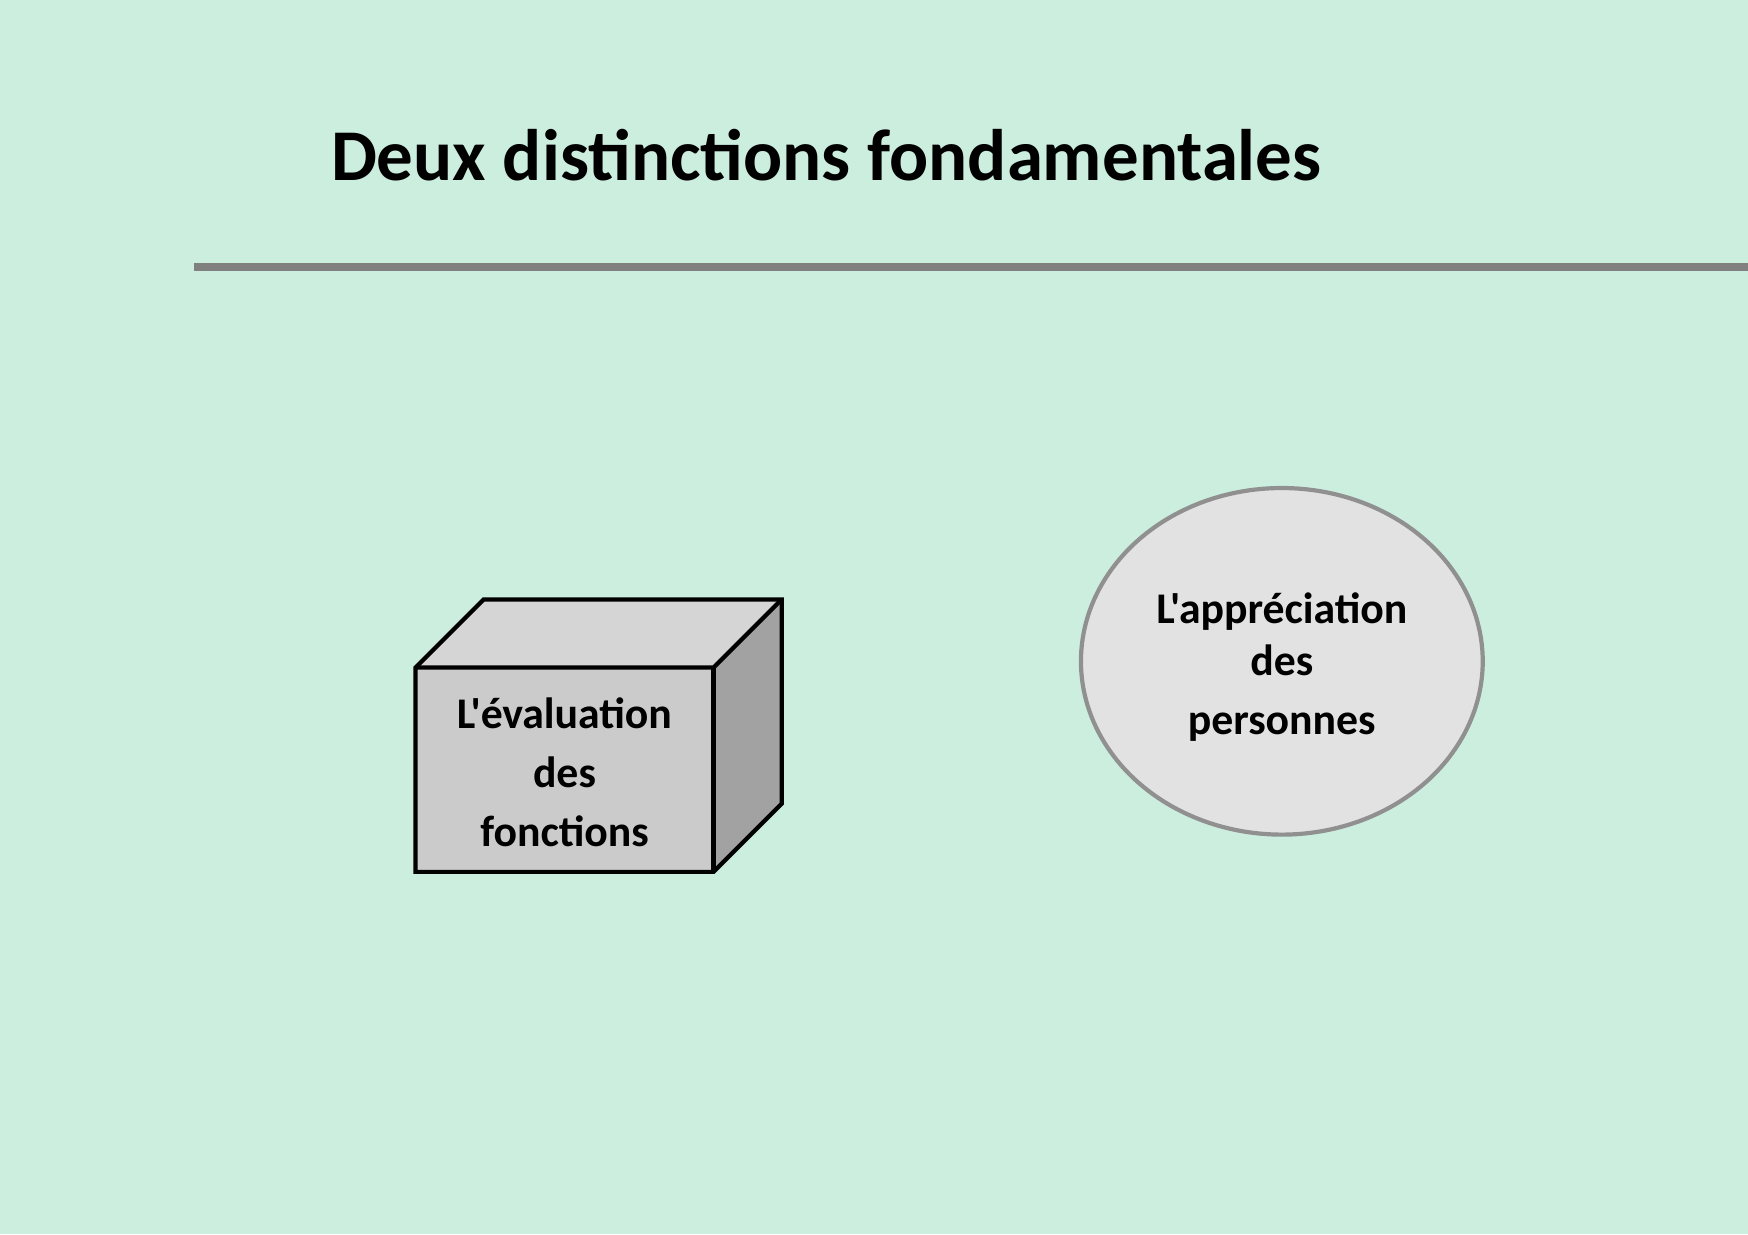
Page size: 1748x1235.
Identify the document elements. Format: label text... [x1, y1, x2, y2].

text_box [195, 264, 1748, 271]
text_box L'appréciation des personnes [1080, 488, 1483, 835]
text_box Deux distinctions fondamentales [331, 107, 1570, 196]
text_box L'évaluation des fonctions [415, 599, 782, 872]
